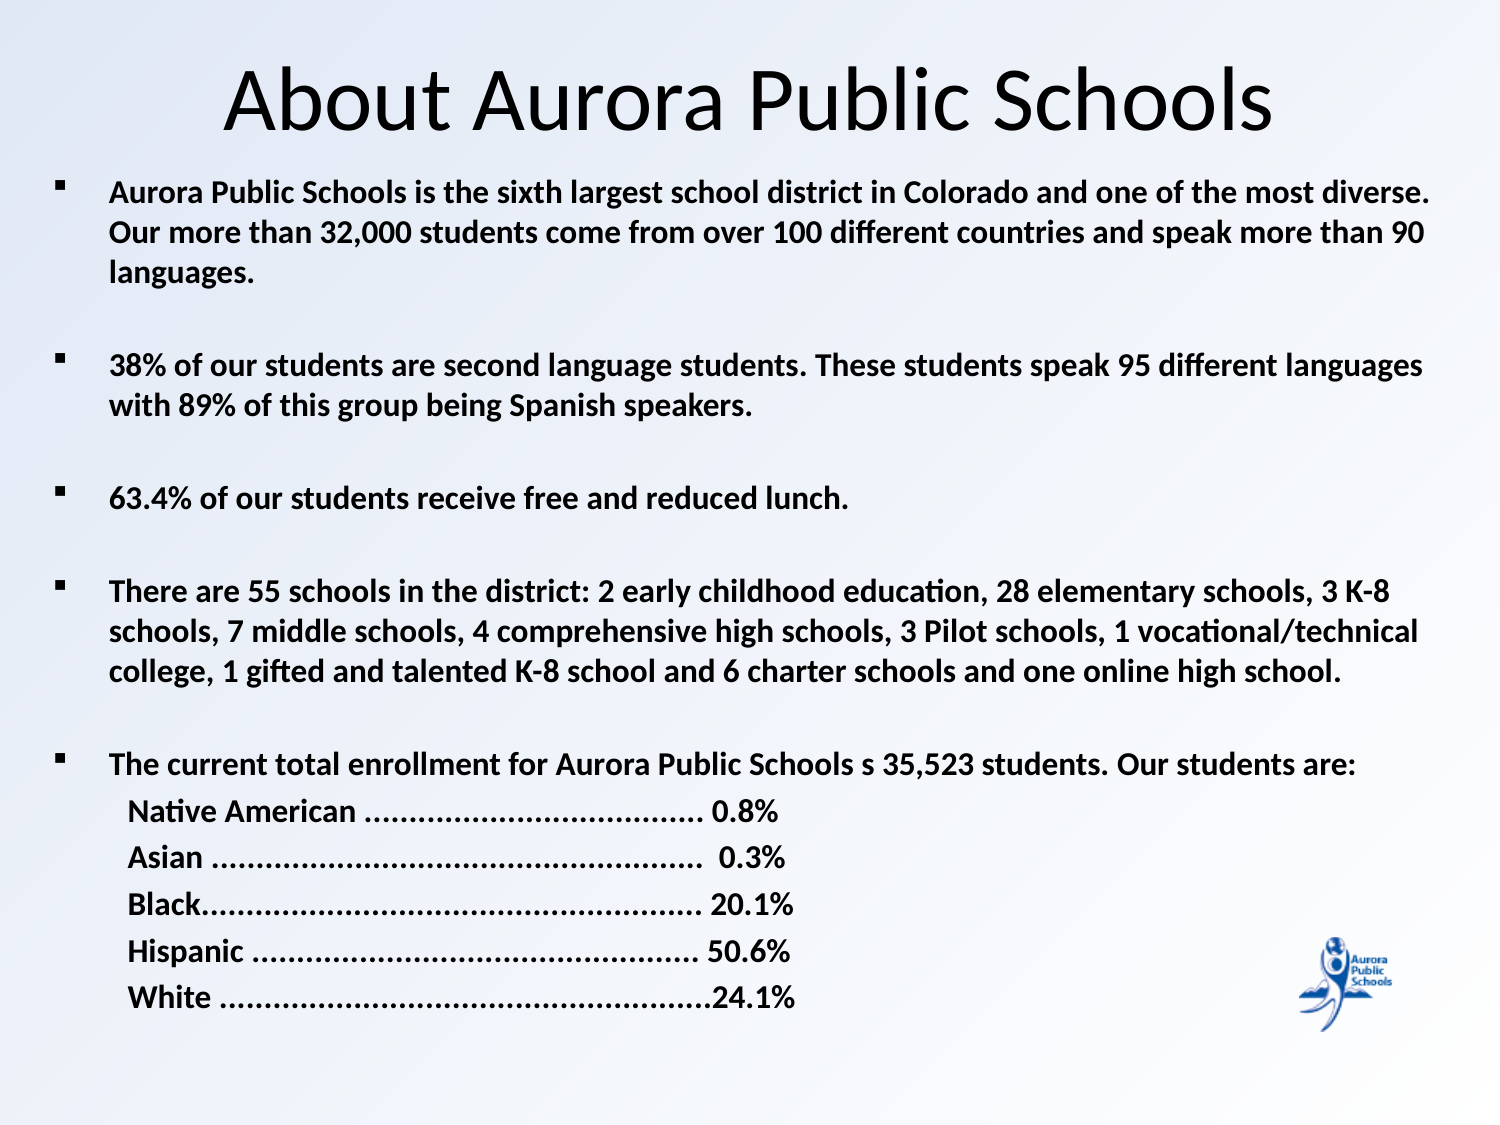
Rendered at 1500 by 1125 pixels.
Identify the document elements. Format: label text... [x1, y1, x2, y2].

list Aurora Public Schools is the sixth largest school district in Colorado and one of the most diverse. Our more than 32,000 students come from over 100 different countries and speak more than 90 languages. 38% of our students are second language students. These students speak 95 different languages with 89% of this group being Spanish speakers. 63.4% of our students receive free and reduced lunch. There are 55 schools in the district: 2 early childhood education, 28 elementary schools, 3 K-8 schools, 7 middle schools, 4 comprehensive high schools, 3 Pilot schools, 1 vocational/technical college, 1 gifted and talented K-8 school and 6 charter schools and one online high school. The current total enrollment for Aurora Public Schools s 35,523 students. Our students are: Native American ...................................... 0.8% Asian ....................................................... 0.3% Black........................................................ 20.1% Hispanic .................................................. 50.6% White .......................................................24.1% [37, 162, 1463, 1075]
title About Aurora Public Schools [75, 0, 1425, 162]
picture [1299, 937, 1394, 1032]
